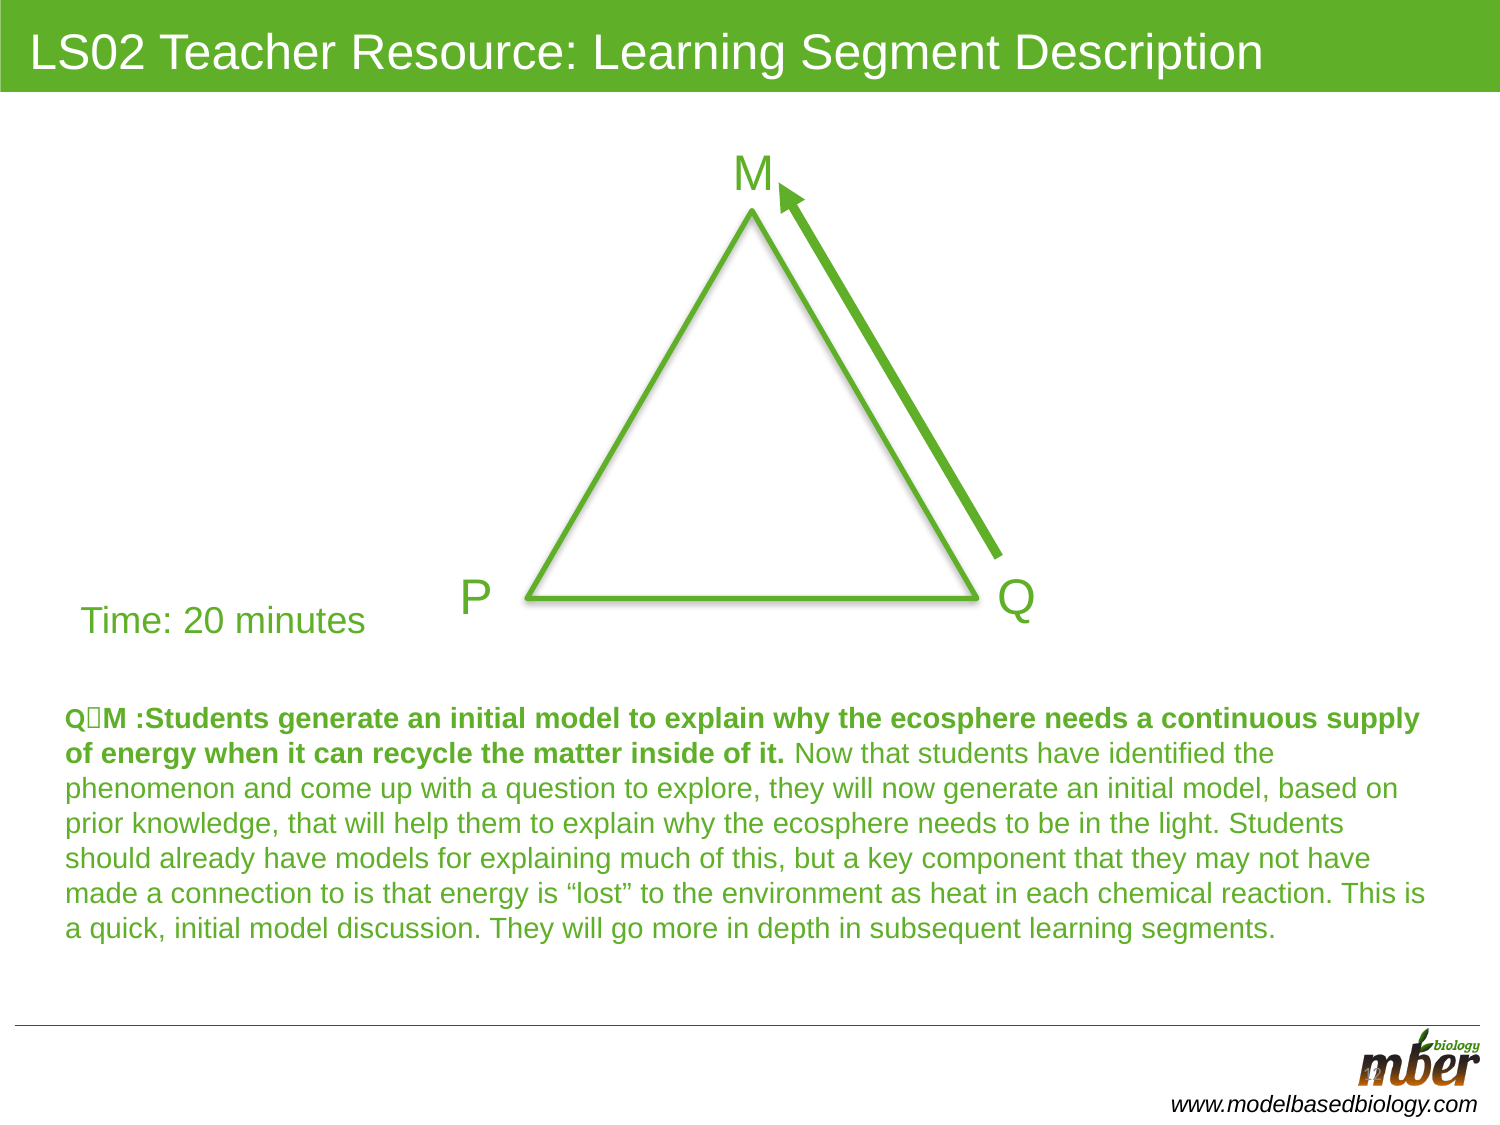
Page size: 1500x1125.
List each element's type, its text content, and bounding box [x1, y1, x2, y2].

picture [1454, 1028, 1480, 1086]
text_box Time: 20 minutes [65, 588, 446, 649]
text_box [778, 182, 1000, 558]
title LS02 Teacher Resource: Learning Segment Description [14, 11, 1480, 89]
text_box QM :Students generate an initial model to explain why the ecosphere needs a continuous supply of energy when it can recycle the matter inside of it. Now that students have identified the phenomenon and come up with a question to explore, they will now generate an initial model, based on prior knowledge, that will help them to explain why the ecosphere needs to be in the light. Students should already have models for explaining much of this, but a key component that they may not have made a connection to is that energy is “lost” to the environment as heat in each chemical reaction. This is a quick, initial model discussion. They will go more in depth in subsequent learning segments. [50, 692, 1454, 1125]
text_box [444, 132, 1060, 634]
